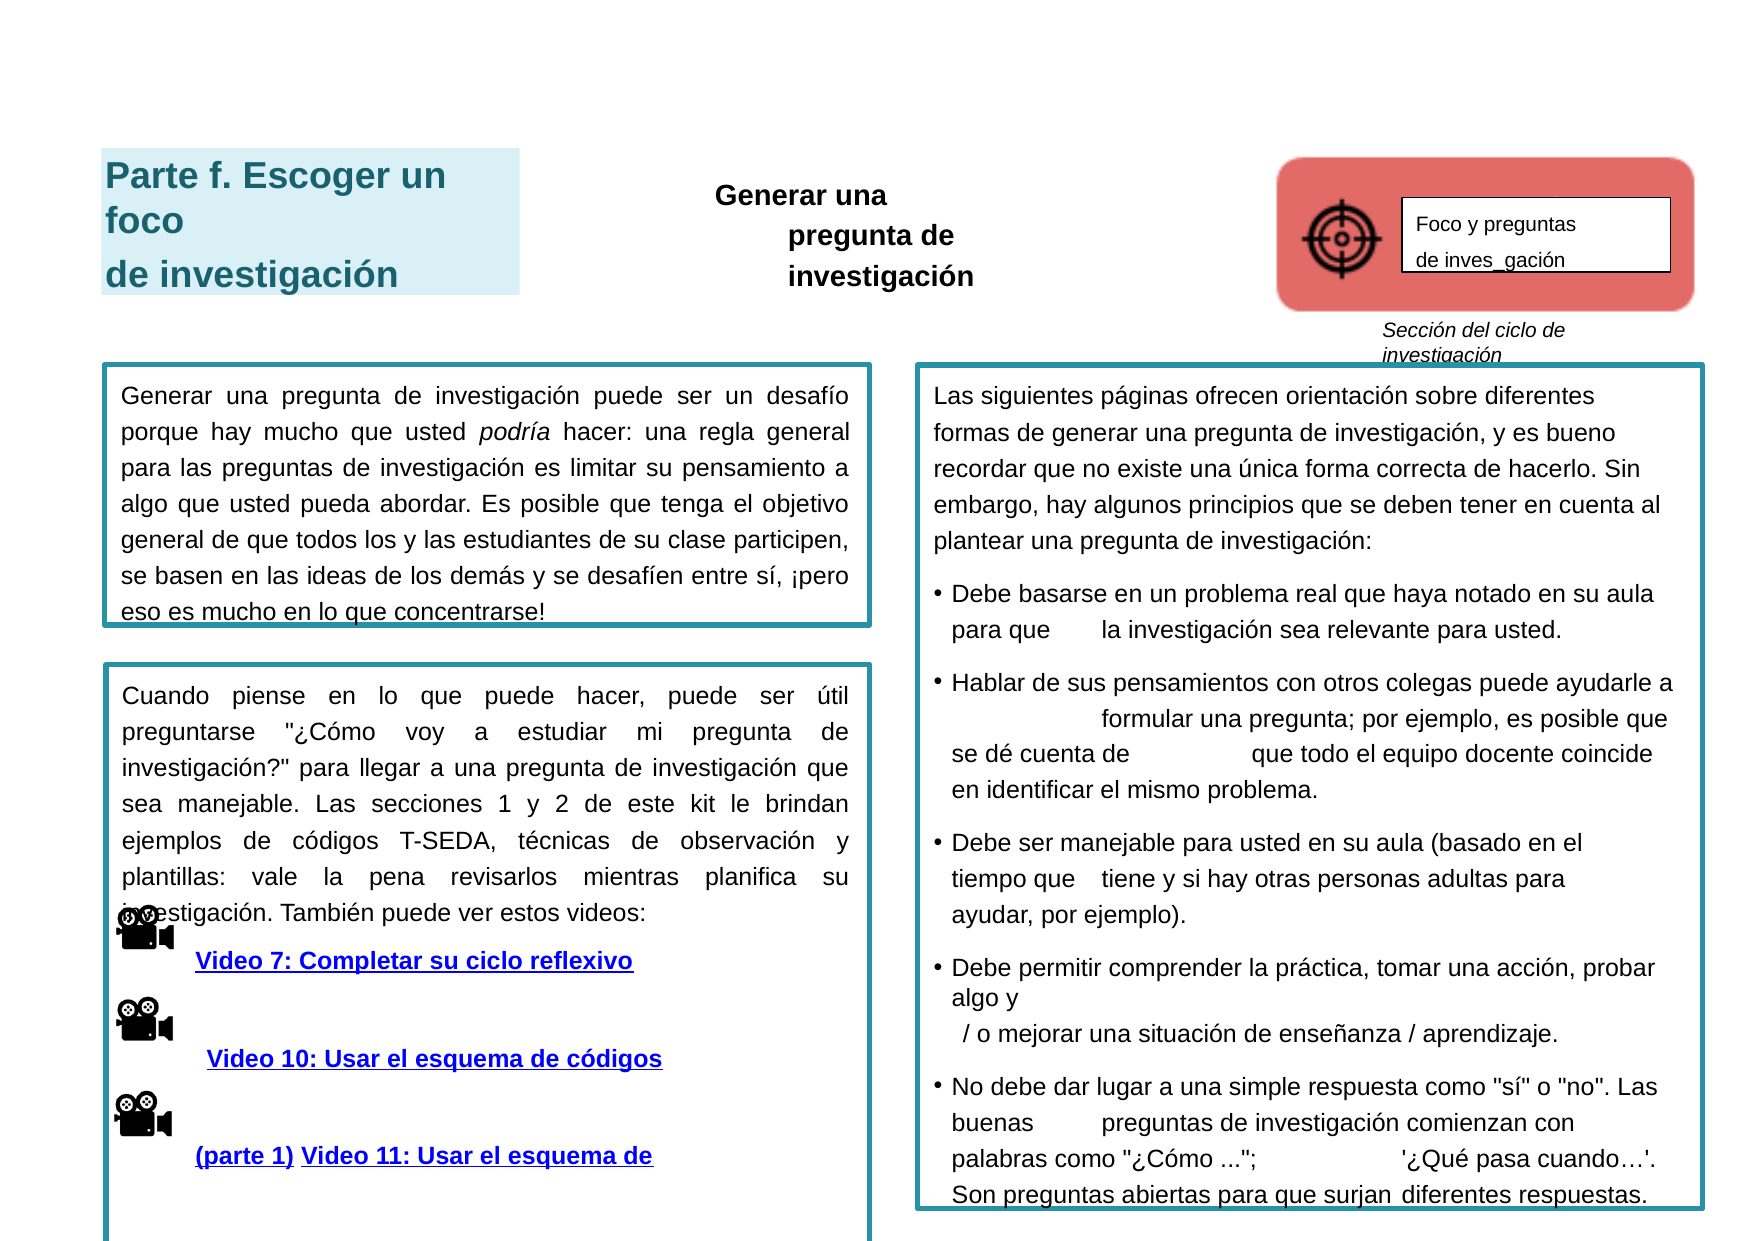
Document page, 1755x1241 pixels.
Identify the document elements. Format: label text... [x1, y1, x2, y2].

text_box Sección del ciclo de investigación [1380, 329, 1661, 364]
text_box Las siguientes páginas ofrecen orientación sobre diferentes formas de generar una pregunta de investigación, y es bueno recordar que no existe una única forma correcta de hacerlo. Sin embargo, hay algunos principios que se deben tener en cuenta al plantear una pregunta de investigación: Debe basarse en un problema real que haya notado en su aula para que la investigación sea relevante para usted. Hablar de sus pensamientos con otros colegas puede ayudarle a formular una pregunta; por ejemplo, es posible que se dé cuenta de que todo el equipo docente coincide en identificar el mismo problema. Debe ser manejable para usted en su aula (basado en el tiempo que tiene y si hay otras personas adultas para ayudar, por ejemplo). Debe permitir comprender la práctica, tomar una acción, probar algo y / o mejorar una situación de enseñanza / aprendizaje. No debe dar lugar a una simple respuesta como "sí" o "no". Las buenas preguntas de investigación comienzan con palabras como "¿Cómo ..."; '¿Qué pasa cuando…'. Son preguntas abiertas para que surjan diferentes respuestas. [917, 364, 1703, 1209]
picture [108, 1078, 178, 1148]
text_box Cuando piense en lo que puede hacer, puede ser útil preguntarse "¿Cómo voy a estudiar mi pregunta de investigación?" para llegar a una pregunta de investigación que sea manejable. Las secciones 1 y 2 de este kit le brindan ejemplos de códigos T-SEDA, técnicas de observación y plantillas: vale la pena revisarlos mientras planifica su investigación. También puede ver estos videos: Video 7: Completar su ciclo reflexivo Video 10: Usar el esquema de códigos (parte 1) Video 11: Usar el esquema de códigos (parte 2) [106, 664, 870, 1241]
text_box Generar una pregunta de investigación puede ser un desafío porque hay mucho que usted podría hacer: una regla general para las preguntas de investigación es limitar su pensamiento a algo que usted pueda abordar. Es posible que tenga el objetivo general de que todos los y las estudiantes de su clase participen, se basen en las ideas de los demás y se desafíen entre sí, ¡pero eso es mucho en lo que concentrarse! [104, 364, 870, 625]
picture [109, 892, 179, 962]
text_box Parte f. Escoger un foco de investigación [101, 148, 520, 295]
picture [1268, 151, 1709, 320]
picture [110, 984, 179, 1053]
text_box Generar una pregunta de investigación [713, 169, 1021, 292]
